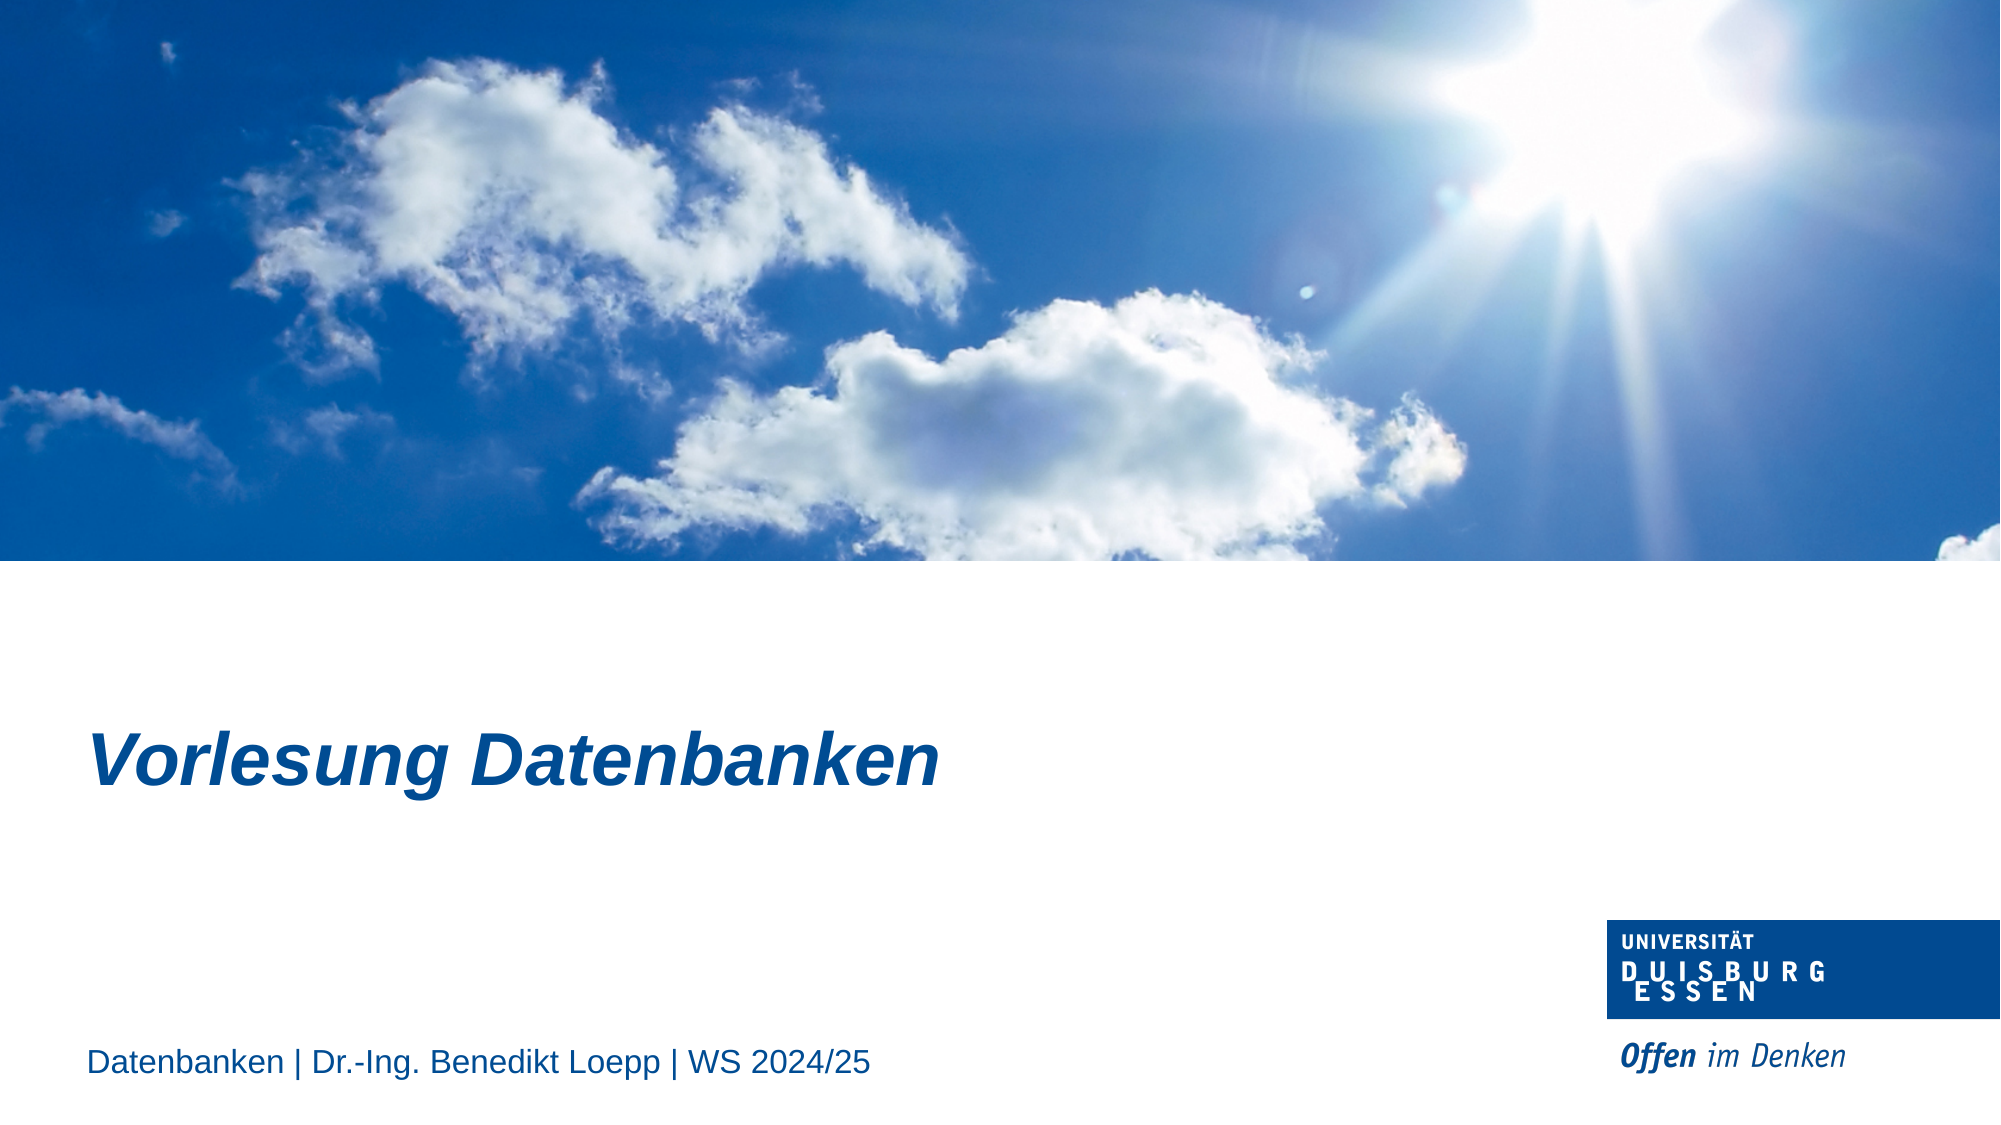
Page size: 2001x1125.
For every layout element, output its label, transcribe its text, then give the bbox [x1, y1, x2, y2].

list Datenbanken | Dr.-Ing. Benedikt Loepp | WS 2024/25 [86, 1039, 1276, 1071]
picture [1607, 920, 2000, 1074]
picture [0, 0, 2000, 561]
list Vorlesung Datenbanken [86, 710, 1276, 789]
